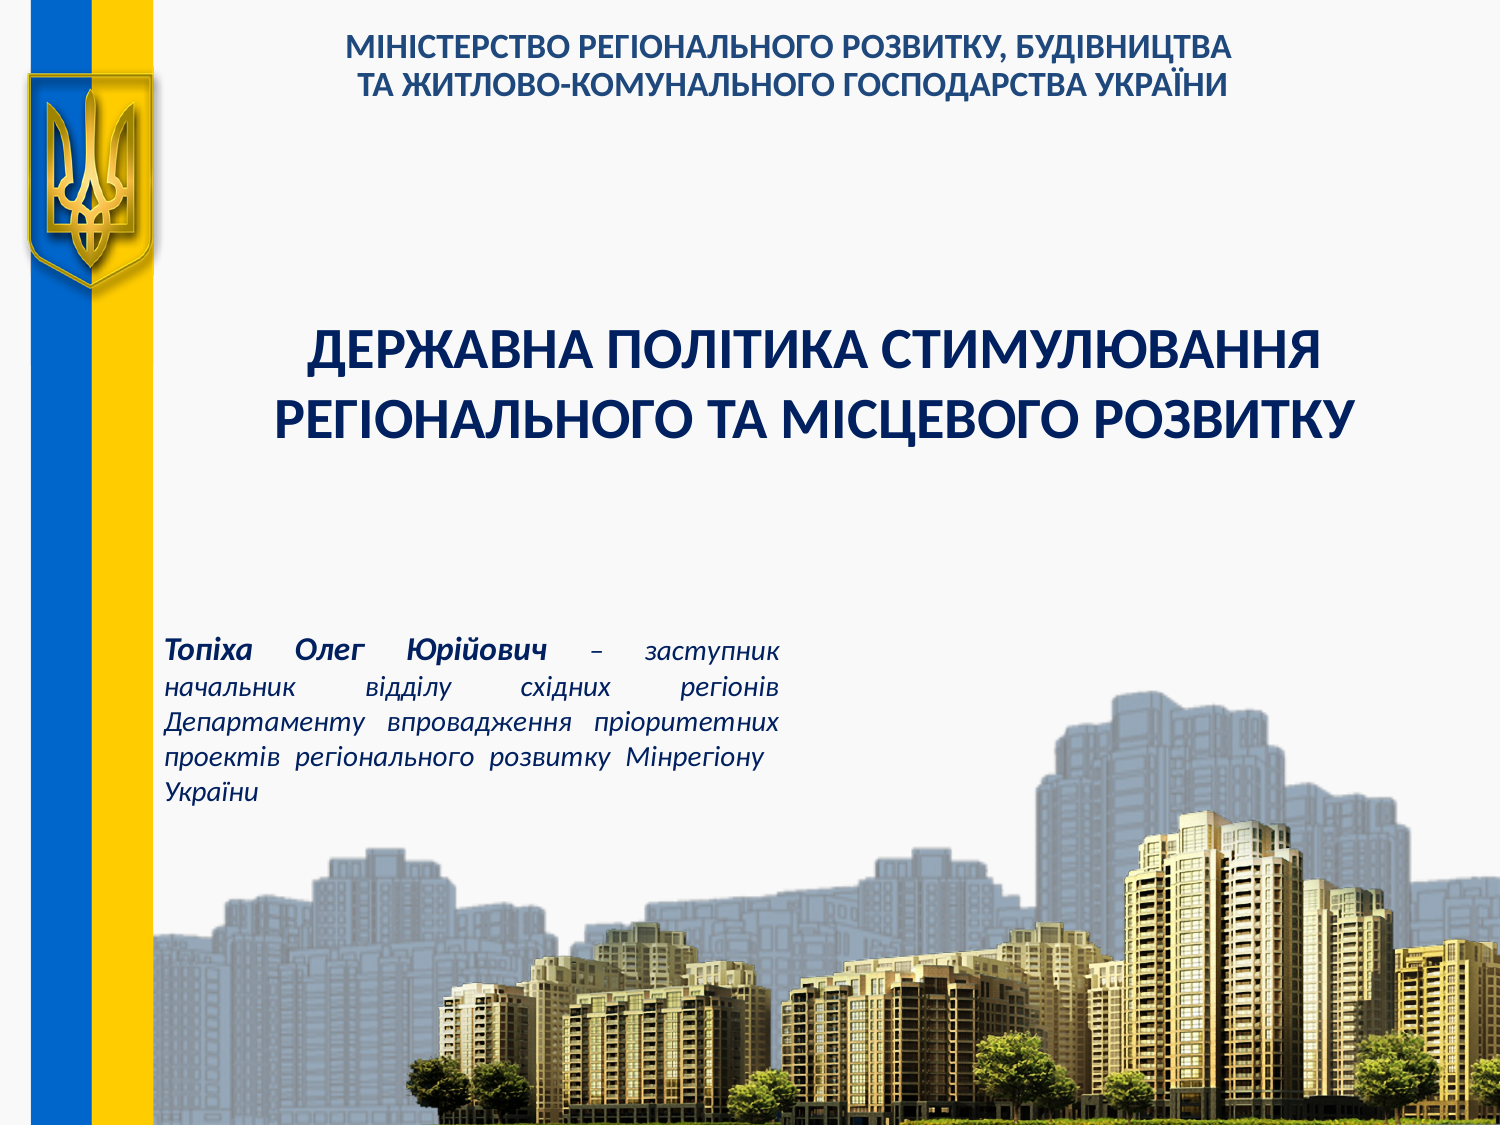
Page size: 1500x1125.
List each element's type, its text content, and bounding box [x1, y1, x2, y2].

text_box МІНІСТЕРСТВО РЕГІОНАЛЬНОГО РОЗВИТКУ, БУДІВНИЦТВА ТА ЖИТЛОВО-КОМУНАЛЬНОГО ГОСПОДАРСТВА УКРАЇНИ [190, 19, 1396, 114]
text_box ДЕРЖАВНА ПОЛІТИКА СТИМУЛЮВАННЯ РЕГІОНАЛЬНОГО ТА МІСЦЕВОГО РОЗВИТКУ [188, 302, 1447, 458]
picture [5, 0, 1500, 1125]
